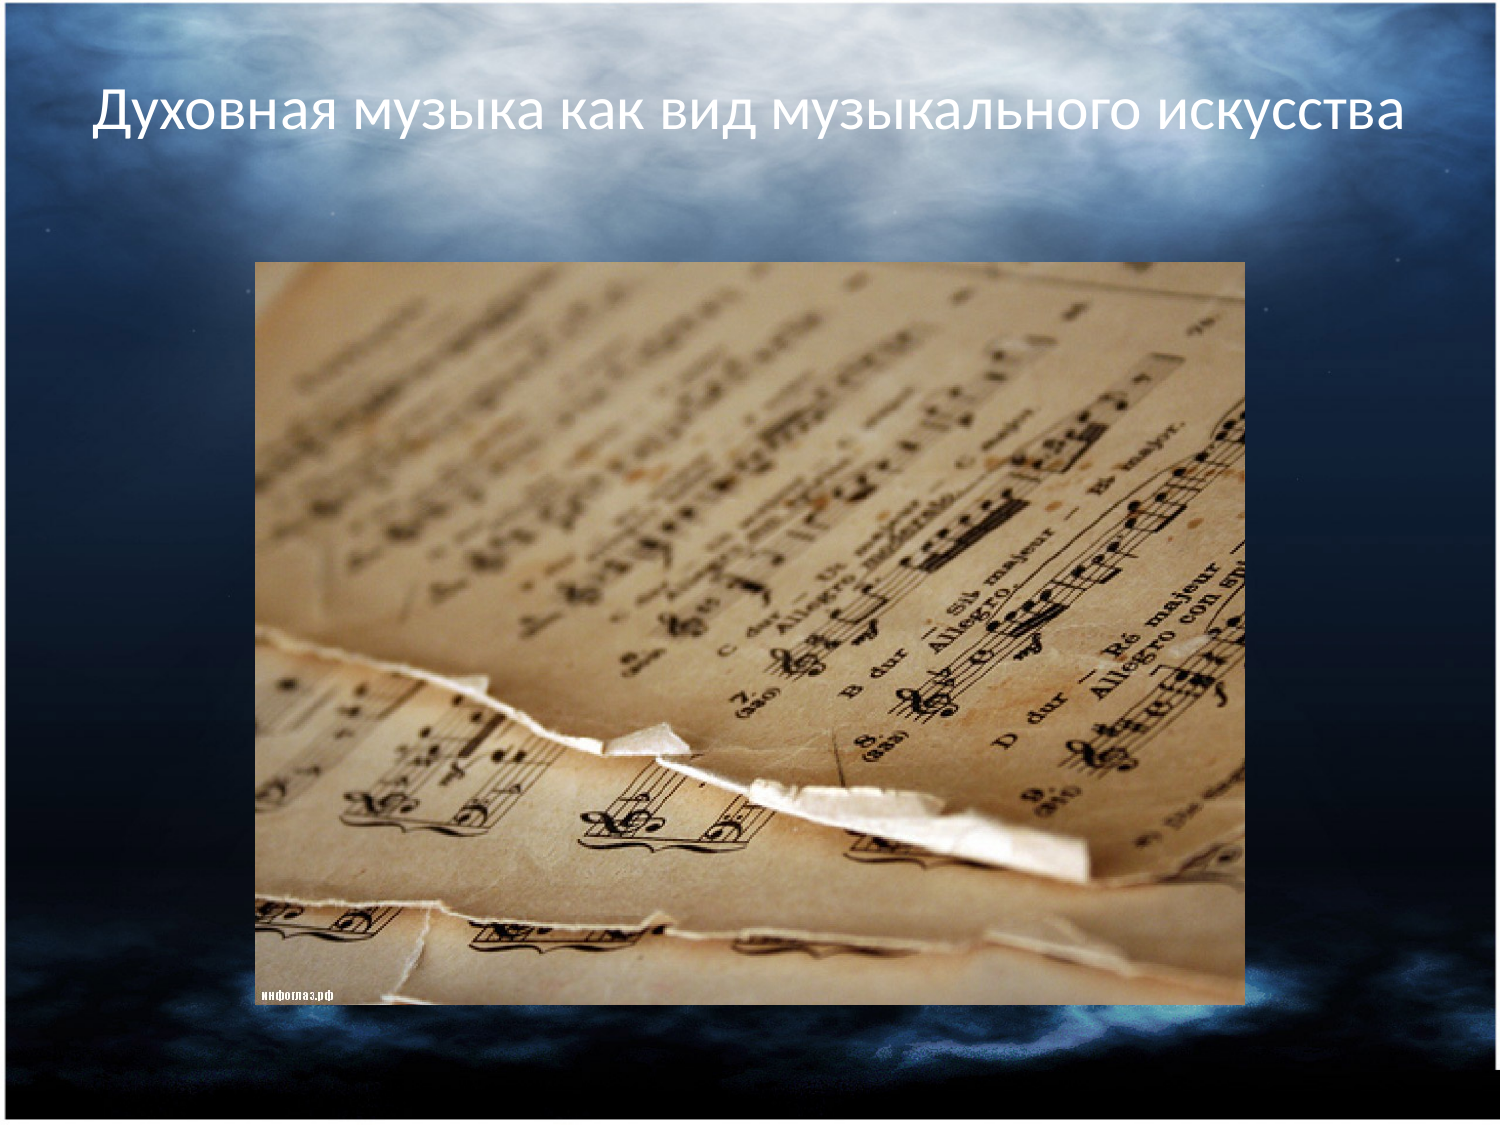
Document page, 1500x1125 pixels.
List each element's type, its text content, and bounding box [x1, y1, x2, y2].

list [254, 262, 1246, 1006]
title Духовная музыка как вид музыкального искусства [75, 45, 1425, 233]
picture [0, 0, 1500, 1125]
